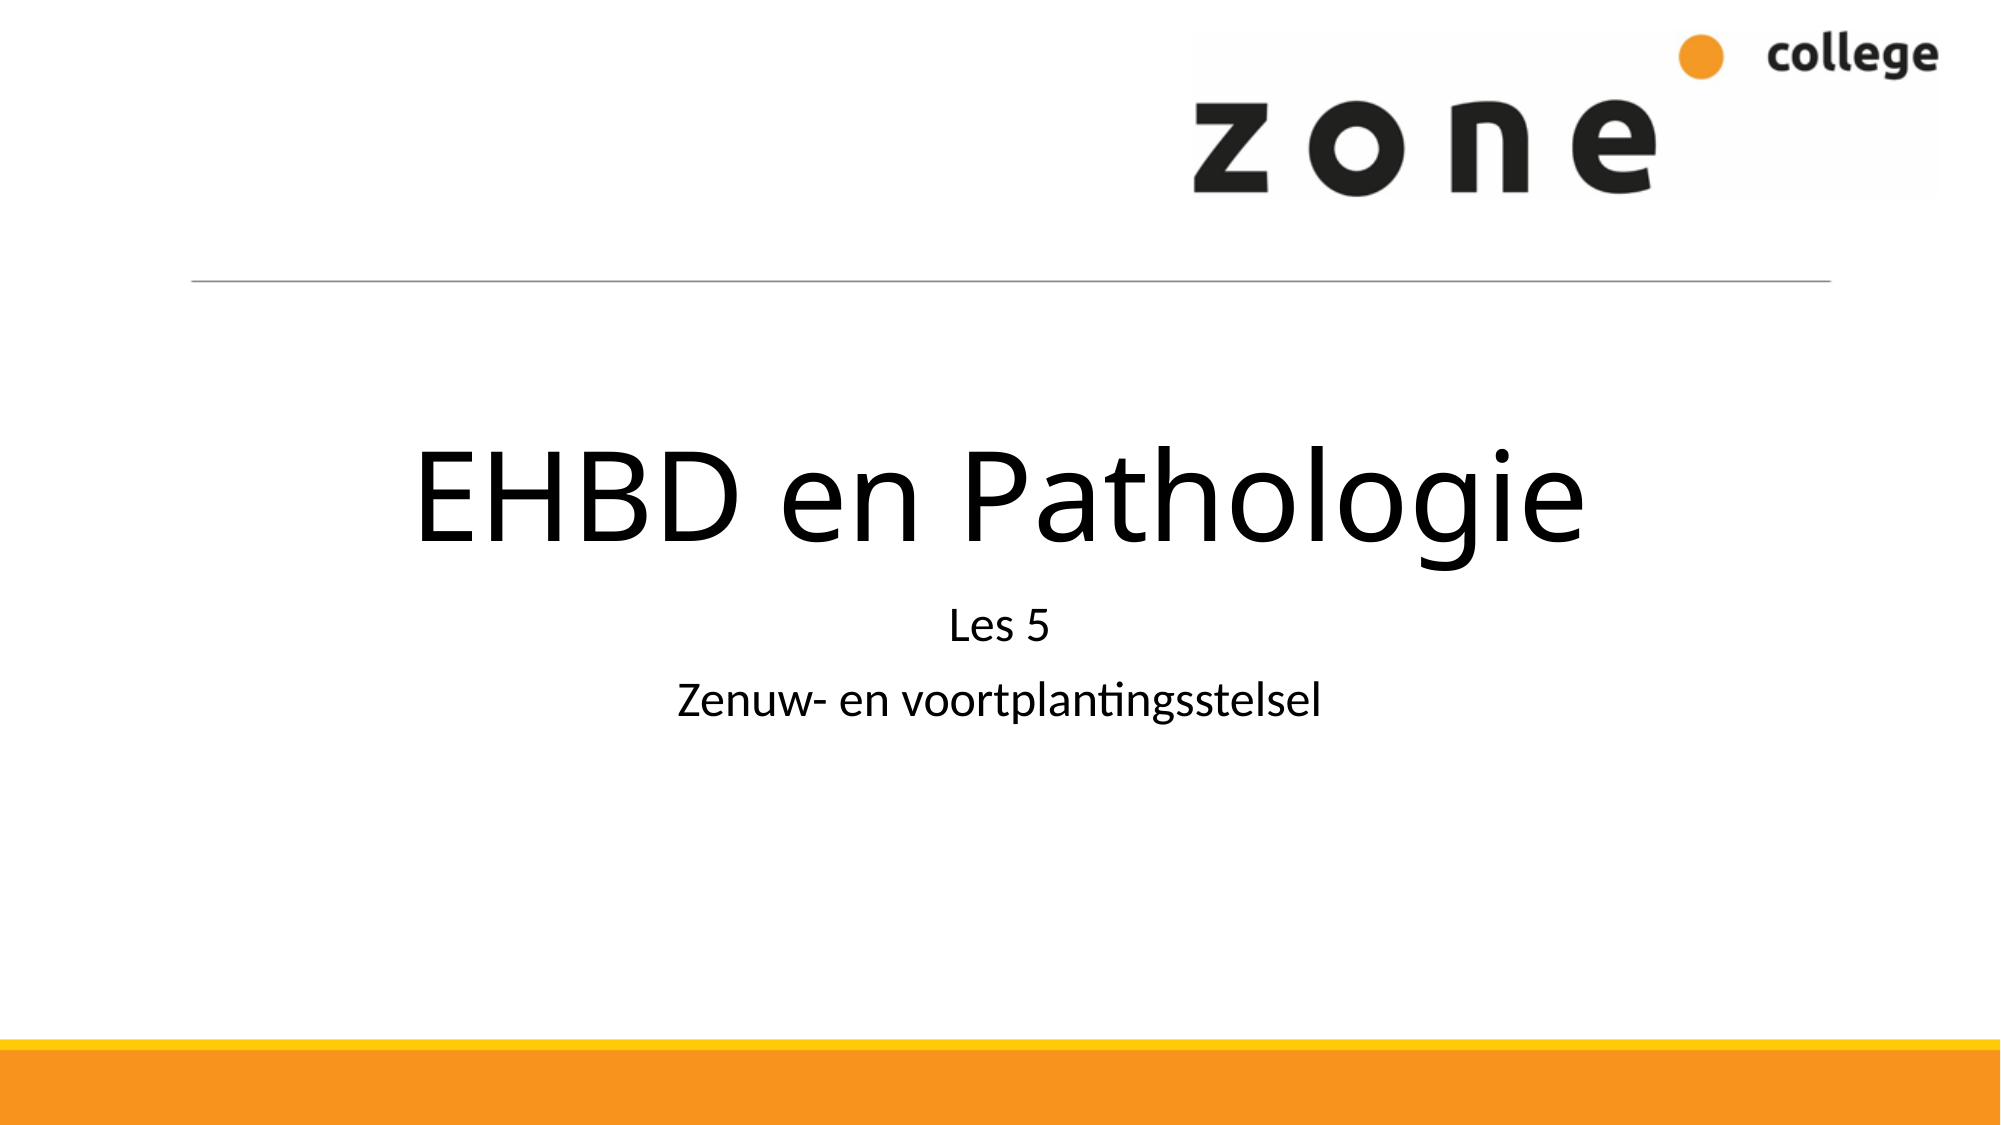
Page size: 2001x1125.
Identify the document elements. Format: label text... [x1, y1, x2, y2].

title EHBD en Pathologie [249, 184, 1750, 576]
picture [0, 0, 2001, 1125]
subtitle Les 5 Zenuw- en voortplantingsstelsel [249, 590, 1750, 863]
